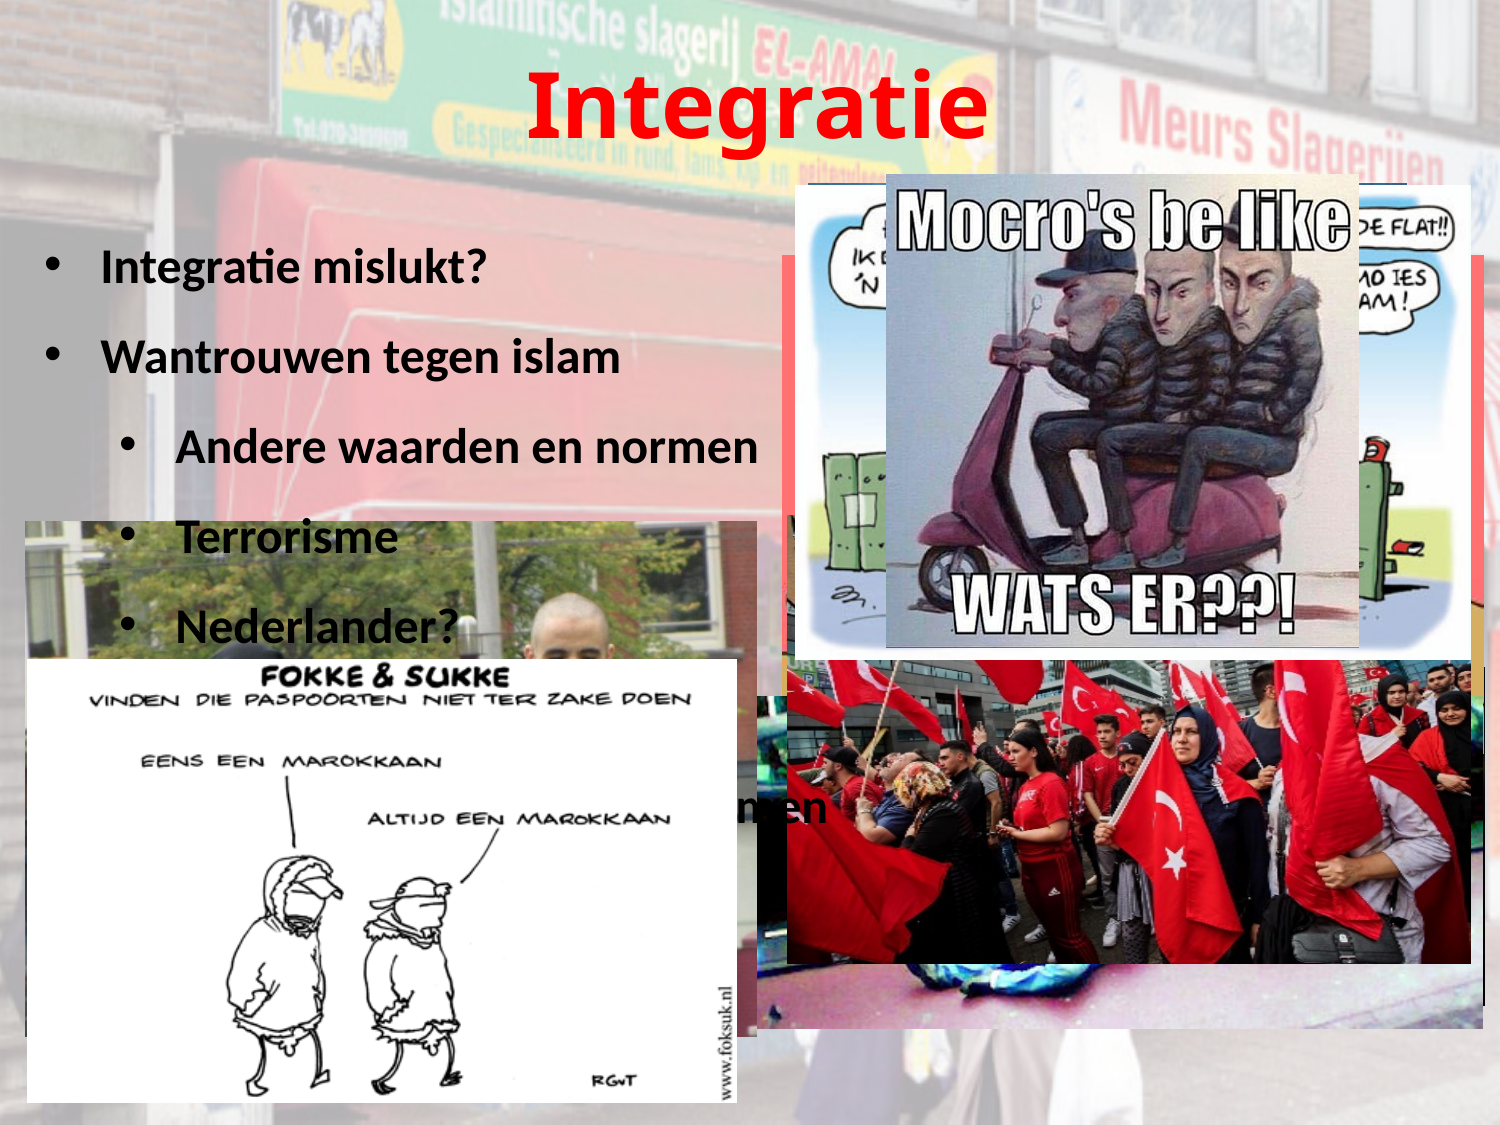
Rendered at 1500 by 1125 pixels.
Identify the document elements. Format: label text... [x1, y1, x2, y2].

text_box Integratie mislukt? Wantrouwen tegen islam Andere waarden en normen Terrorisme Nederlander? Is de islam het probleem? Of: sociaaleconomische problemen [29, 196, 790, 694]
picture [25, 174, 1485, 1103]
title Integratie [53, 7, 1465, 196]
